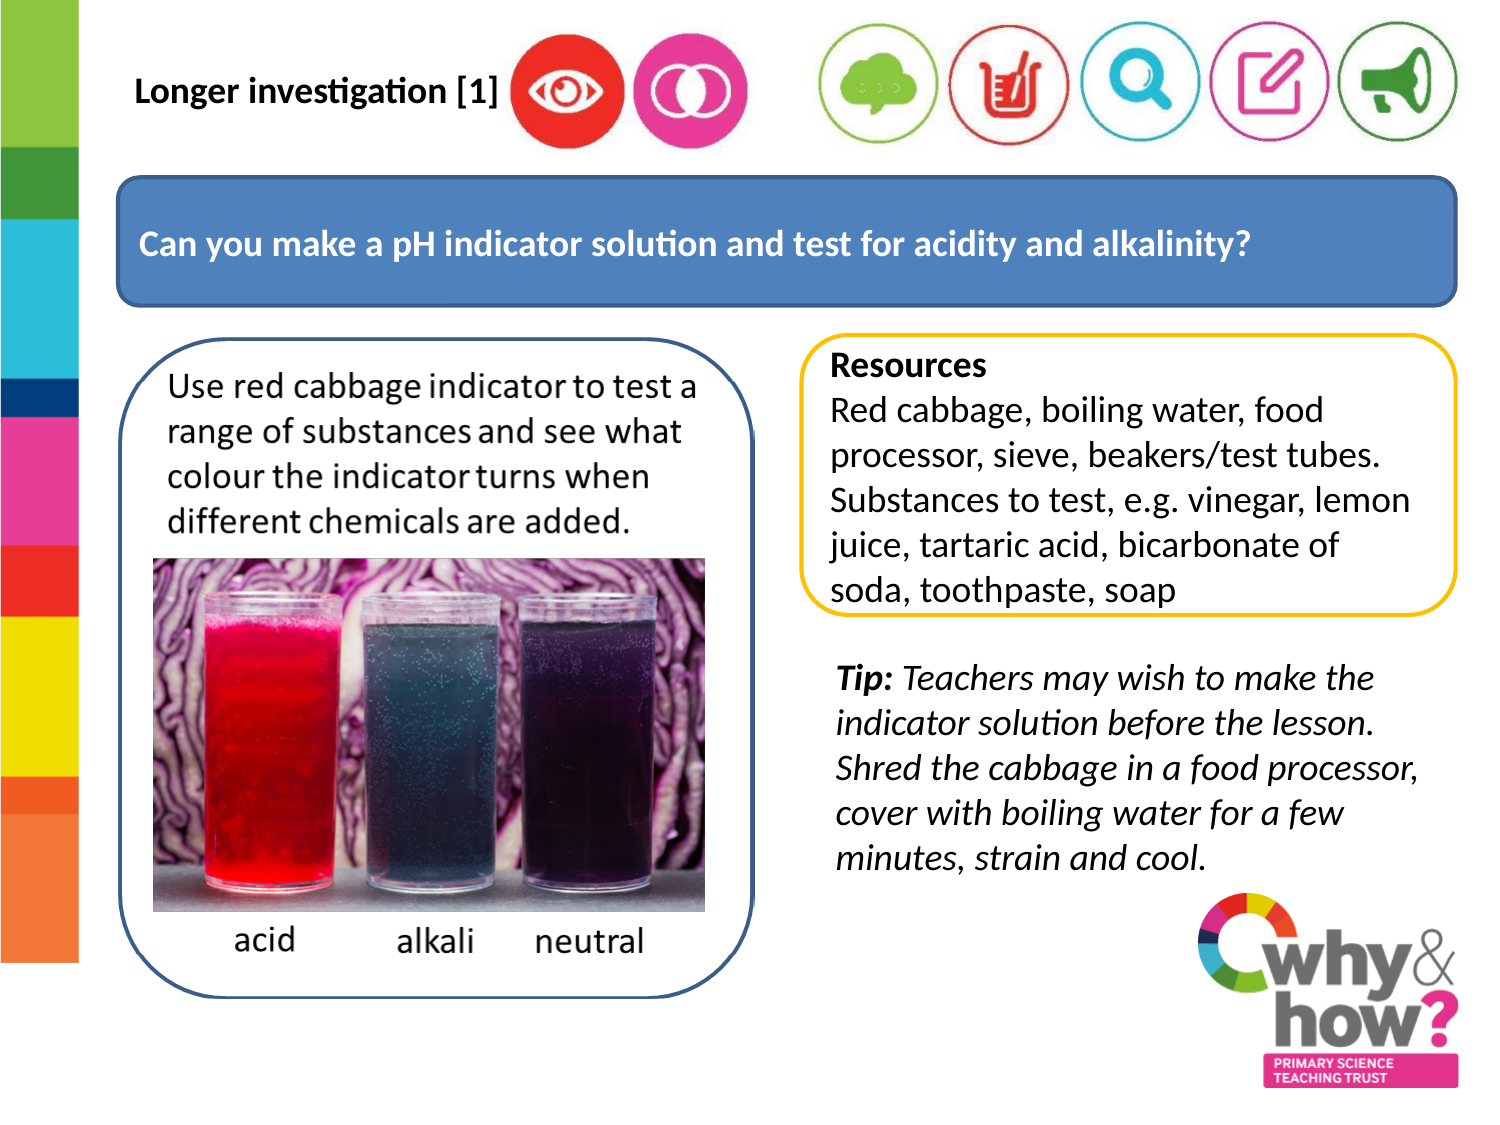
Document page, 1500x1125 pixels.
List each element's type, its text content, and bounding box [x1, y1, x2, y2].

text_box Resources Red cabbage, boiling water, food processor, sieve, beakers/test tubes. Substances to test, e.g. vinegar, lemon juice, tartaric acid, bicarbonate of soda, toothpaste, soap [799, 332, 1458, 617]
text_box Longer investigation [1] [119, 58, 497, 119]
picture [117, 337, 755, 1000]
picture [1, 0, 78, 962]
picture [814, 16, 1462, 156]
picture [1198, 893, 1459, 1088]
text_box Can you make a pH indicator solution and test for acidity and alkalinity? [115, 175, 1458, 308]
text_box Tip: Teachers may wish to make the indicator solution before the lesson. Shred the cabbage in a food processor, cover with boiling water for a few minutes, strain and cool. [820, 645, 1472, 885]
picture [503, 26, 756, 156]
